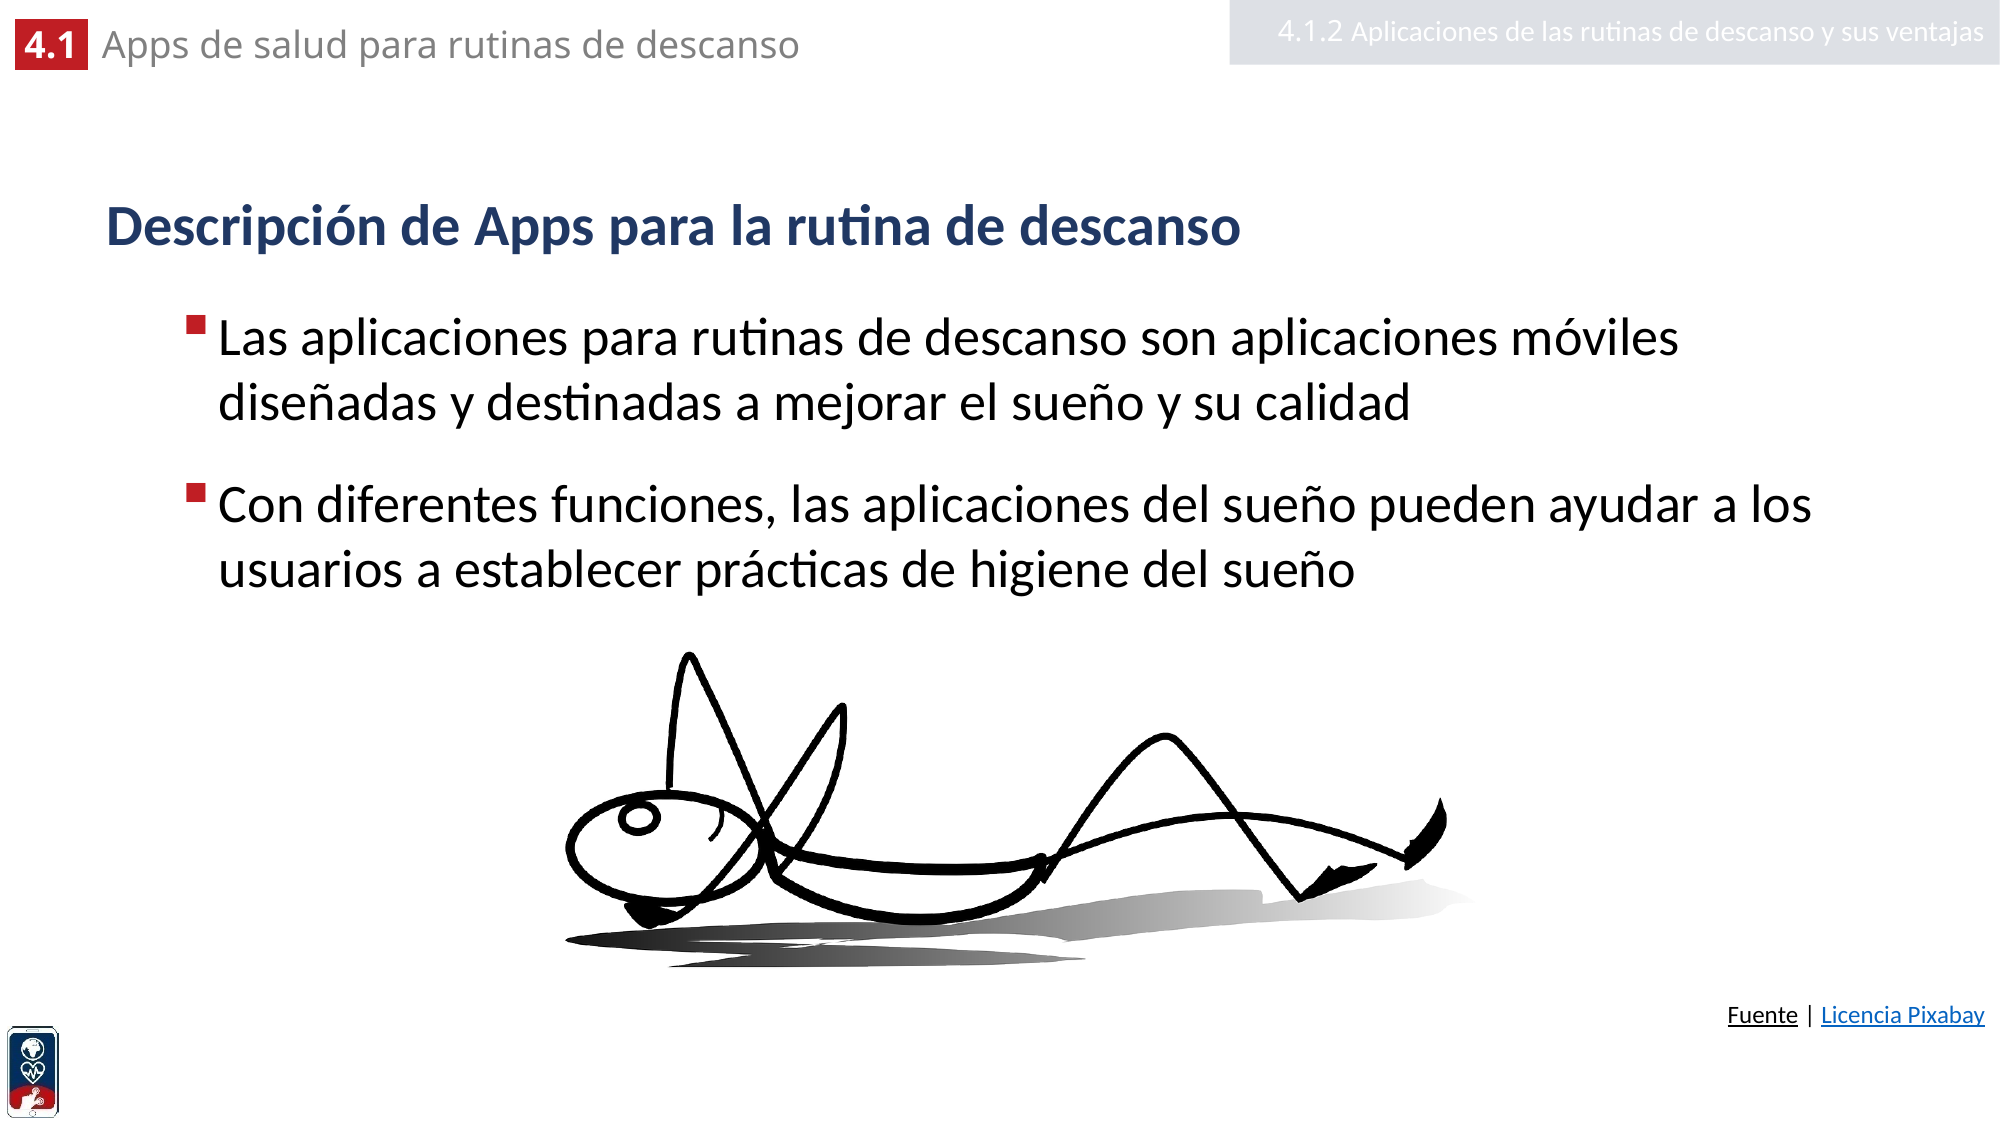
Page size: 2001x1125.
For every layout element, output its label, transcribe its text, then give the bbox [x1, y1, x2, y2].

list Las aplicaciones para rutinas de descanso son aplicaciones móviles diseñadas y destinadas a mejorar el sueño y su calidad Con diferentes funciones, las aplicaciones del sueño pueden ayudar a los usuarios a establecer prácticas de higiene del sueño [91, 293, 1906, 1061]
picture [565, 581, 1476, 1037]
picture [7, 1026, 59, 1118]
text_box Fuente | Licencia Pixabay [1604, 991, 2000, 1036]
title Descripción de Apps para la rutina de descanso [91, 177, 1906, 277]
text_box 4.1.2 Aplicaciones de las rutinas de descanso y sus ventajas [1229, 0, 2000, 65]
